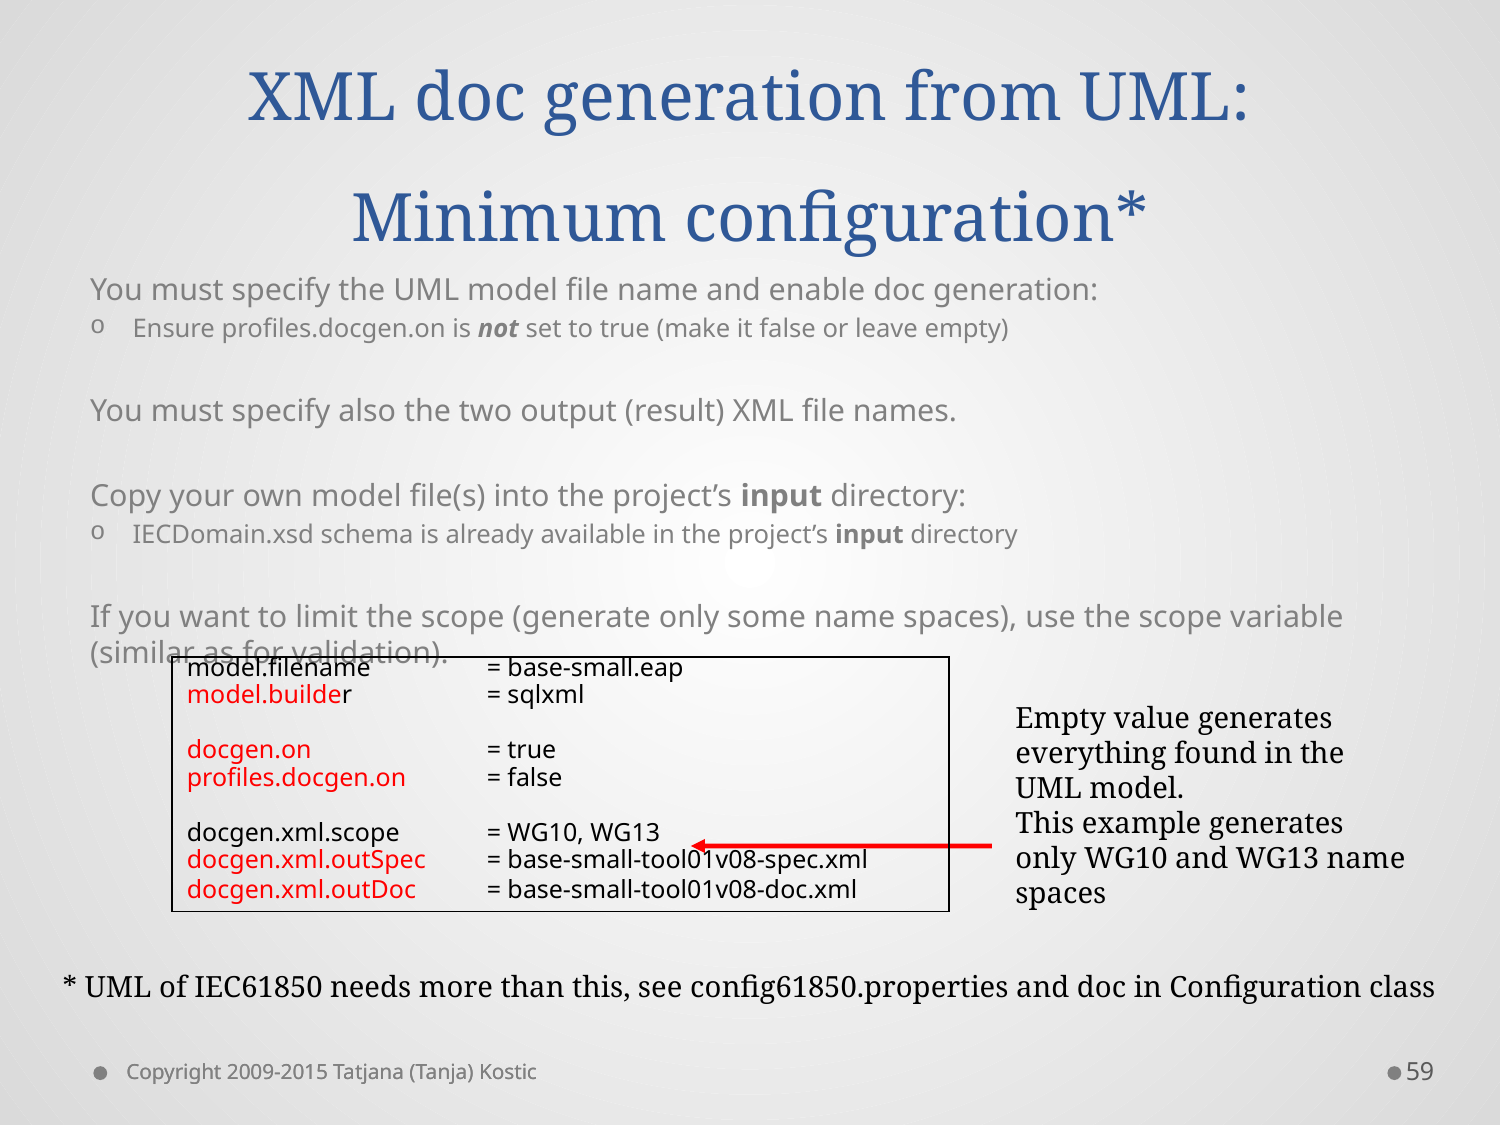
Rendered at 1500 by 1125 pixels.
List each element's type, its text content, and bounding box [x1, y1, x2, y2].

slide_number 59 [1401, 1042, 1494, 1103]
title XML doc generation from UML: Minimum configuration* [75, 0, 1425, 262]
text_box Empty value generates everything found in the UML model. This example generates only WG10 and WG13 name spaces [1000, 692, 1428, 917]
text_box model.filename = base-small.eap model.builder = sqlxml docgen.on = true profiles.docgen.on = false docgen.xml.scope = WG10, WG13 docgen.xml.outSpec = base-small-tool01v08-spec.xml docgen.xml.outDoc = base-small-tool01v08-doc.xml [172, 656, 950, 912]
list You must specify the UML model file name and enable doc generation: Ensure profiles.docgen.on is not set to true (make it false or leave empty) You must specify also the two output (result) XML file names. Copy your own model file(s) into the project’s input directory: IECDomain.xsd schema is already available in the project’s input directory If you want to limit the scope (generate only some name spaces), use the scope variable (similar as for validation). [75, 262, 1425, 681]
text_box * UML of IEC61850 needs more than this, see config61850.properties and doc in Configuration class [47, 960, 1452, 1011]
